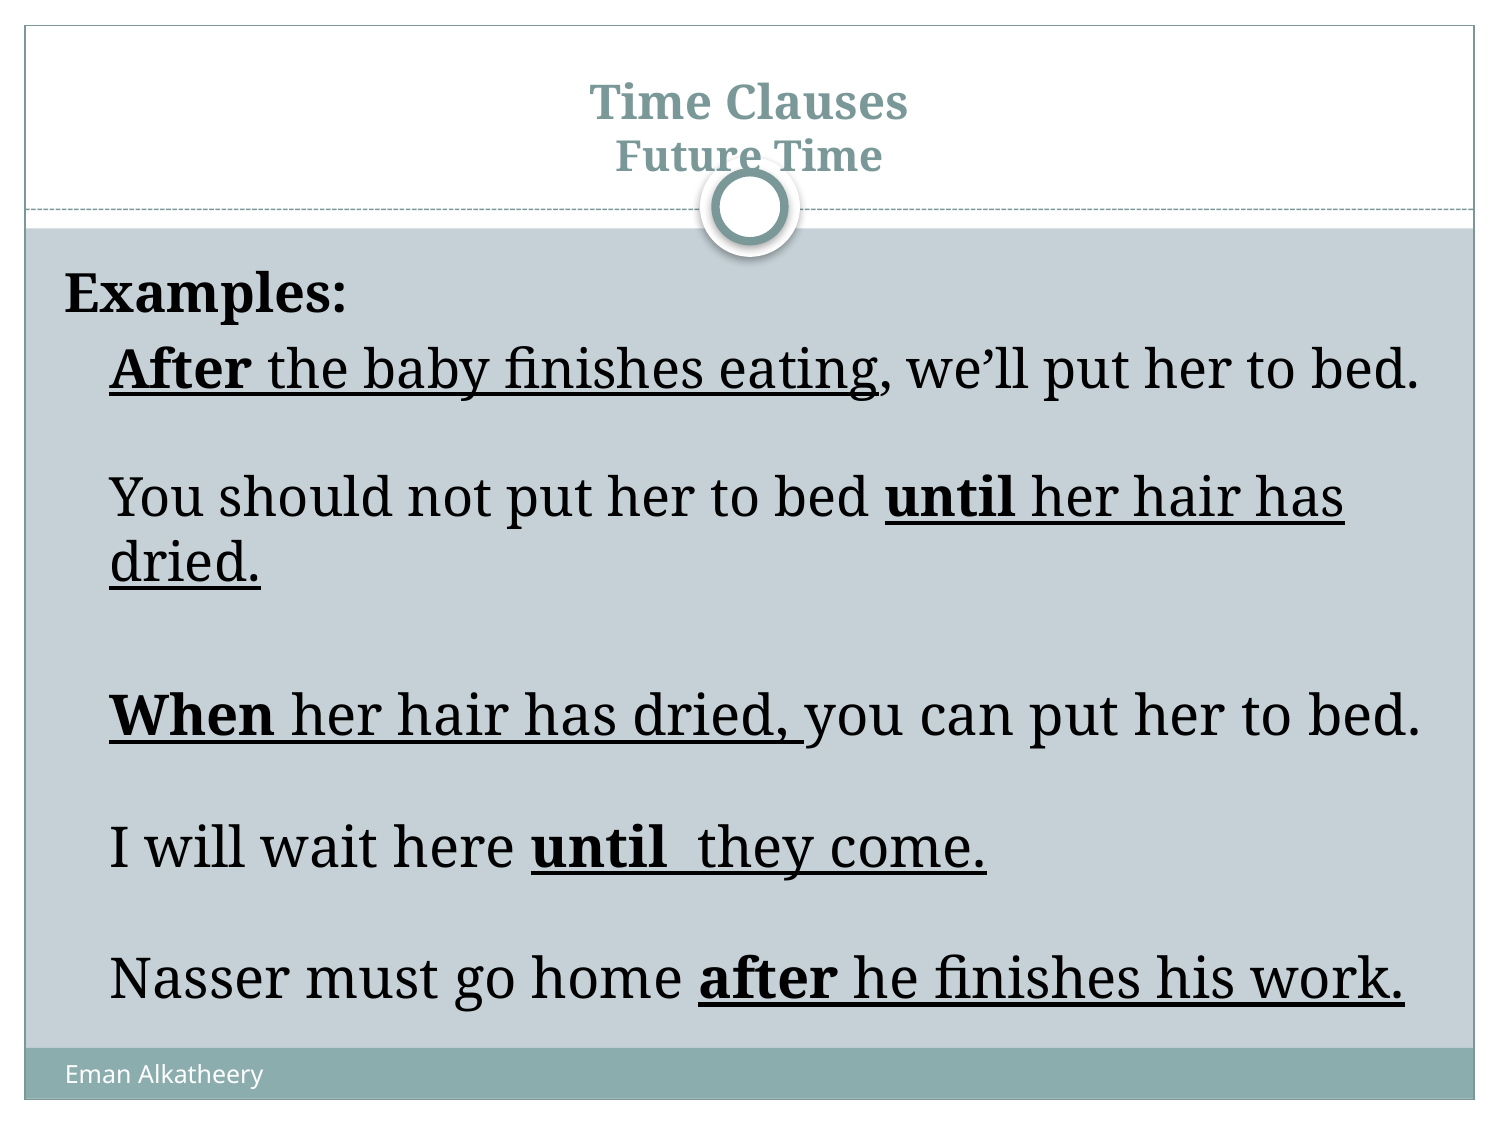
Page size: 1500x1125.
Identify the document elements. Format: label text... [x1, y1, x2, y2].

title Time Clauses Future Time [49, 63, 1450, 188]
footer Eman Alkatheery [50, 1051, 638, 1112]
list Examples: After the baby finishes eating, we’ll put her to bed. You should not put her to bed until her hair has dried. When her hair has dried, you can put her to bed. I will wait here until they come. Nasser must go home after he finishes his work. [49, 250, 1445, 1043]
